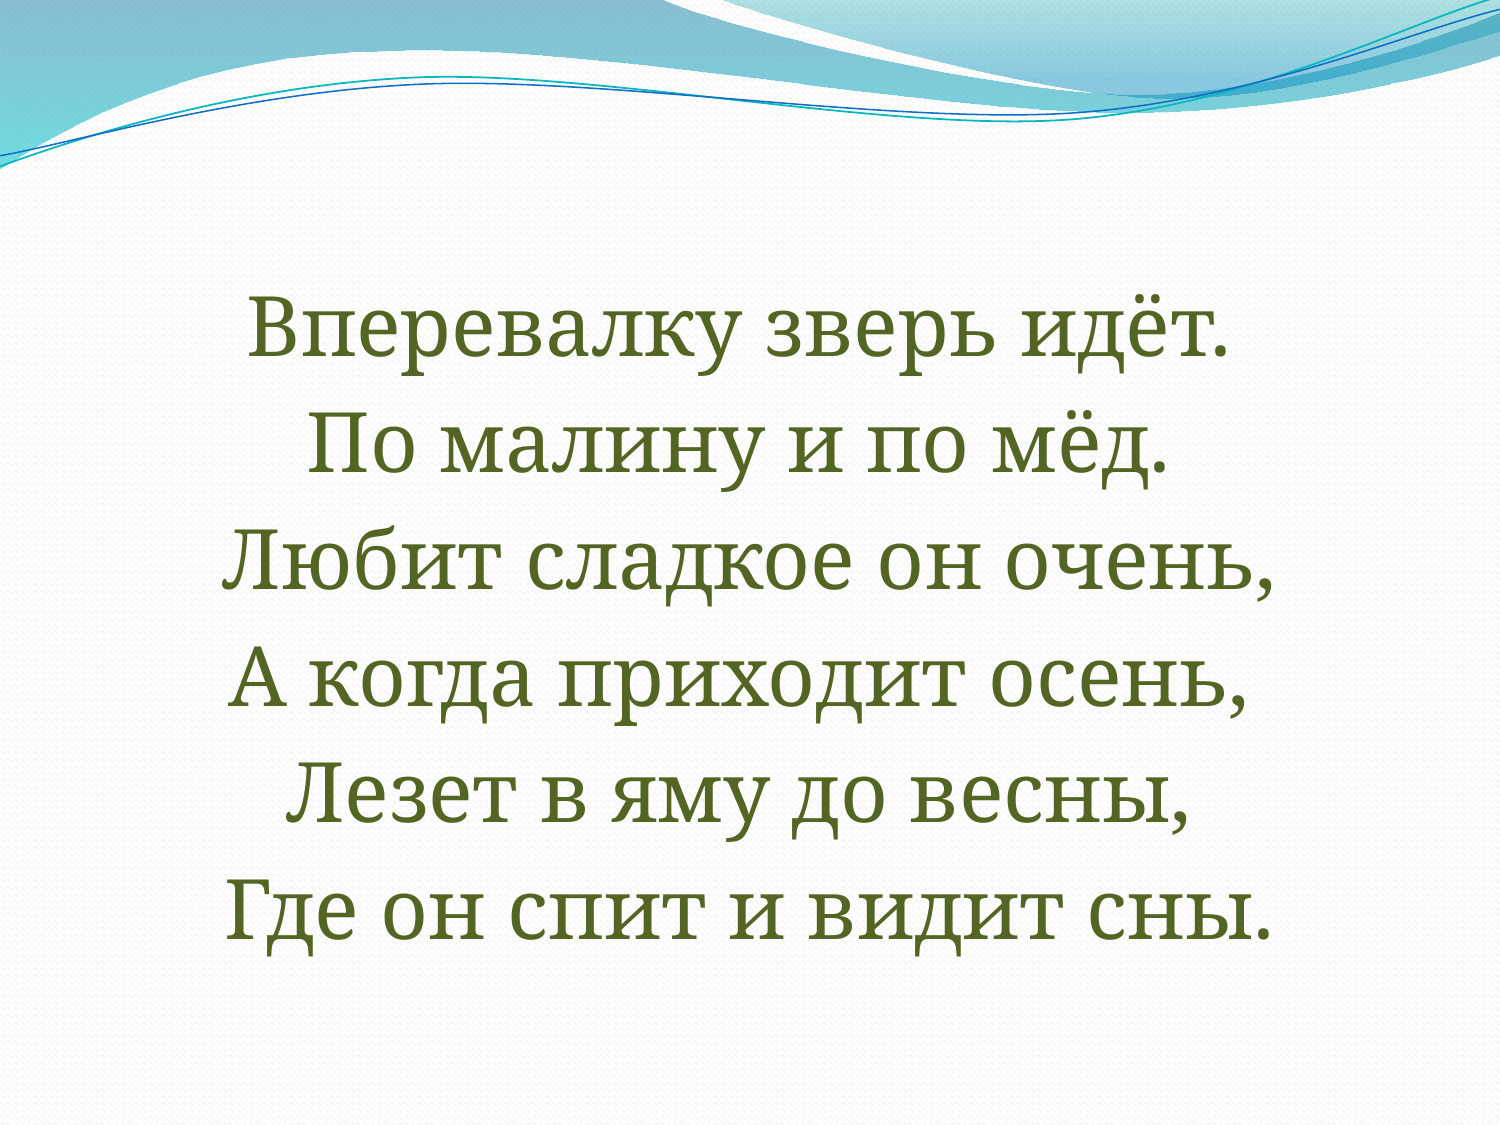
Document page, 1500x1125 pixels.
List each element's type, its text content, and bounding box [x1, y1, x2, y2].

list Вперевалку зверь идёт. По малину и по мёд. Любит сладкое он очень, А когда приходит осень, Лезет в яму до весны, Где он спит и видит сны. [75, 149, 1425, 1038]
